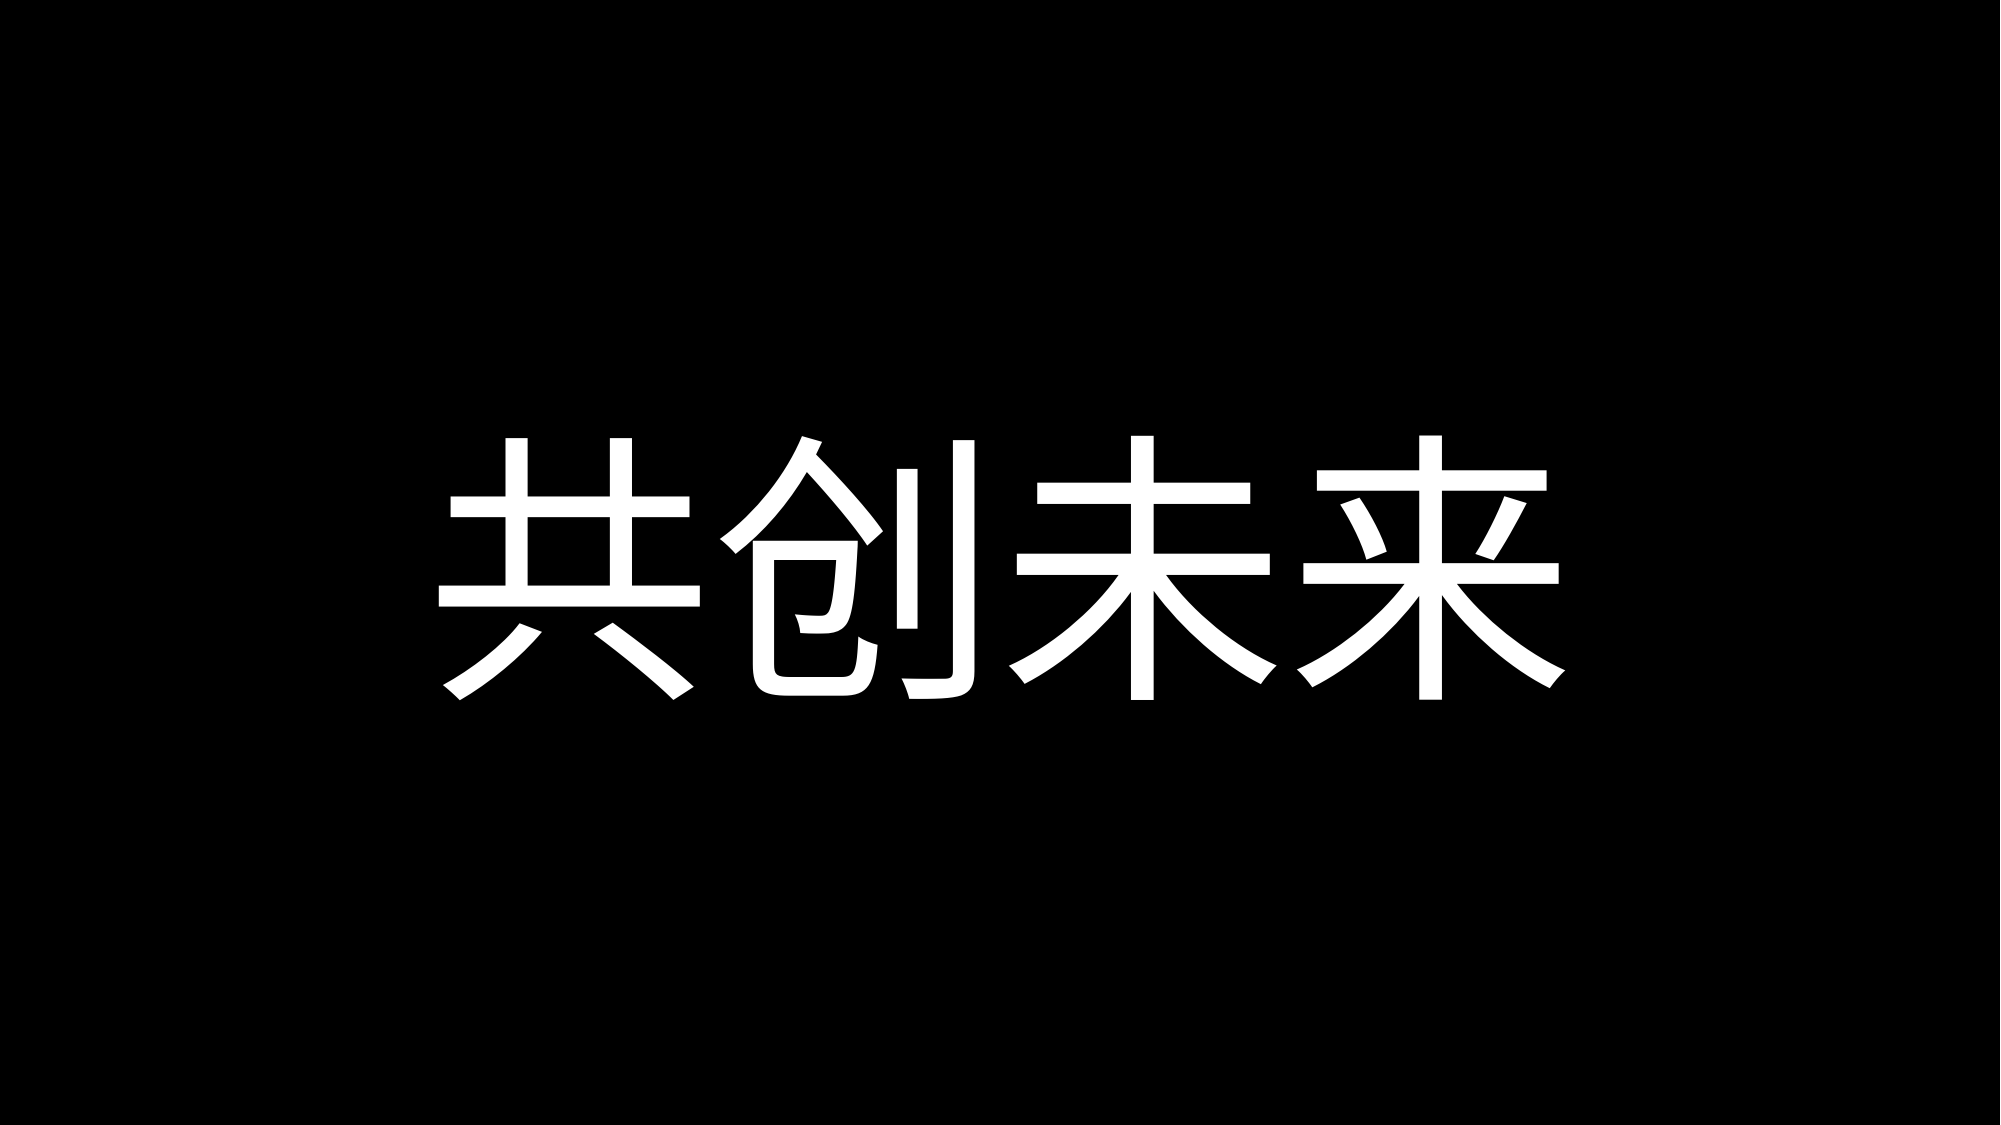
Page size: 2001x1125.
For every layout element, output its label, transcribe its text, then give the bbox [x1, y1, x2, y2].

text_box 共创未来 [390, 481, 1610, 644]
